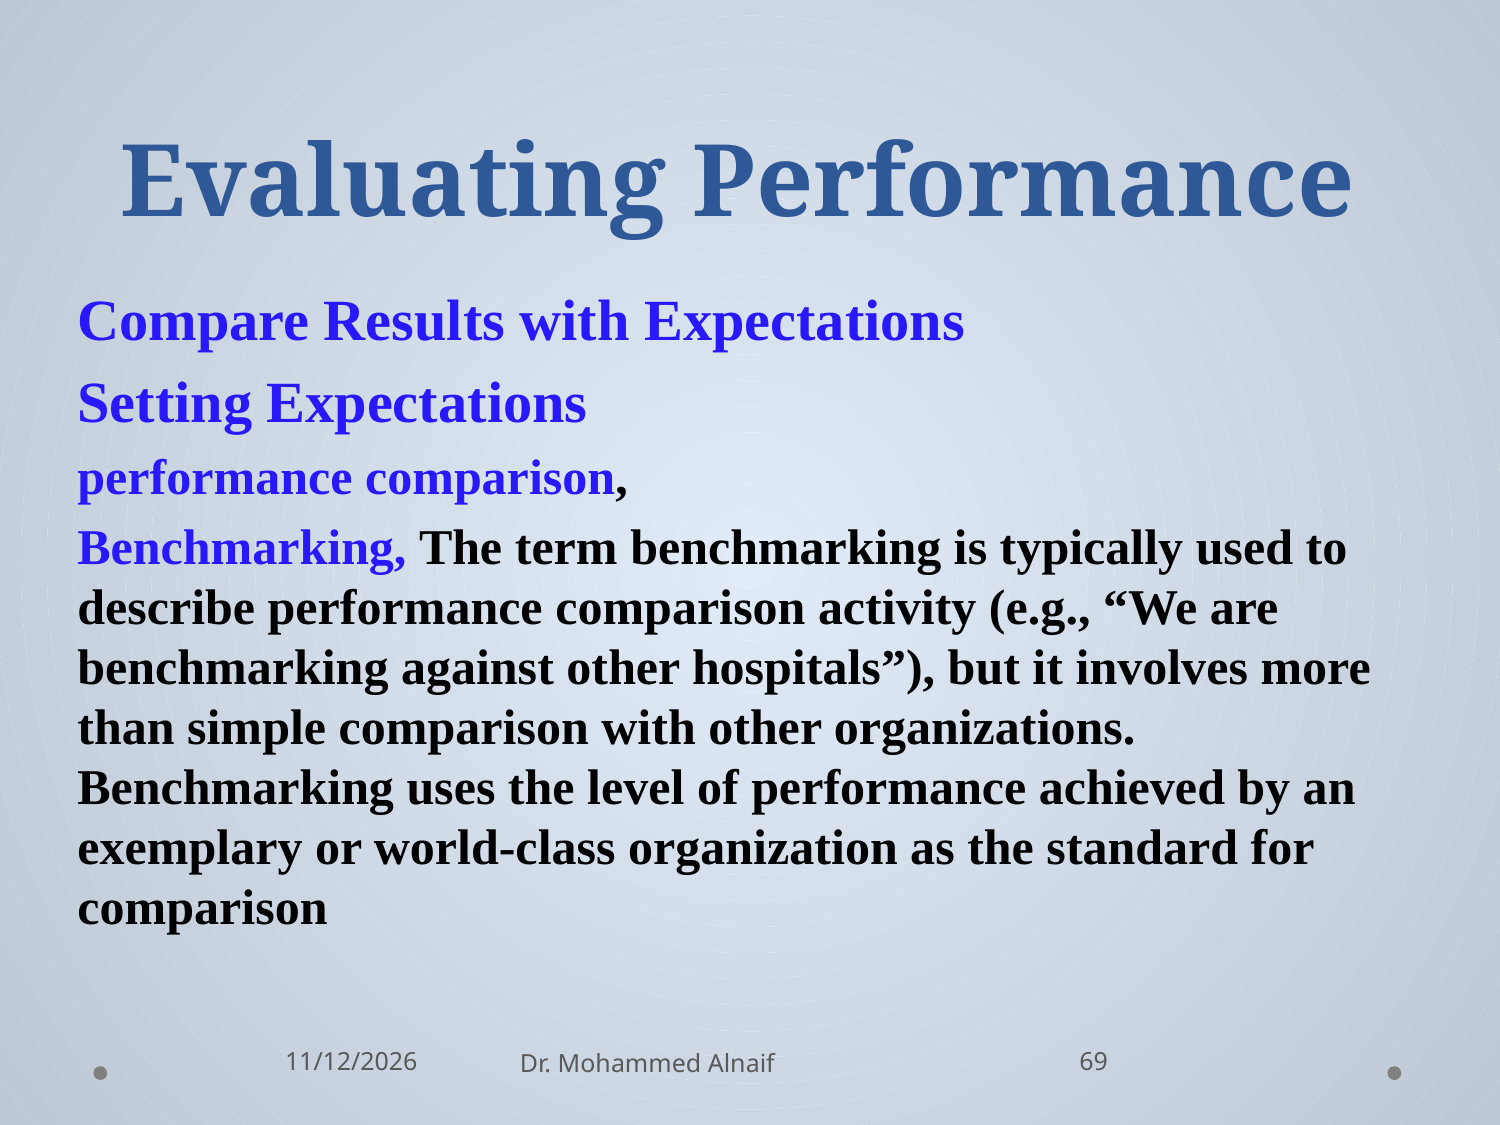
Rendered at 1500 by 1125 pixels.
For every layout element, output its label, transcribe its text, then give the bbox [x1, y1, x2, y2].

title Evaluating Performance [100, 78, 1376, 244]
footer Dr. Mohammed Alnaif [512, 1025, 988, 1100]
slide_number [75, 1025, 425, 1100]
subtitle Compare Results with Expectations Setting Expectations performance comparison, Benchmarking, The term benchmarking is typically used to describe performance comparison activity (e.g., “We are benchmarking against other hospitals”), but it involves more than simple comparison with other organizations. Benchmarking uses the level of performance achieved by an exemplary or world-class organization as the standard for comparison [62, 275, 1463, 1013]
slide_number 69 [1074, 1025, 1425, 1100]
